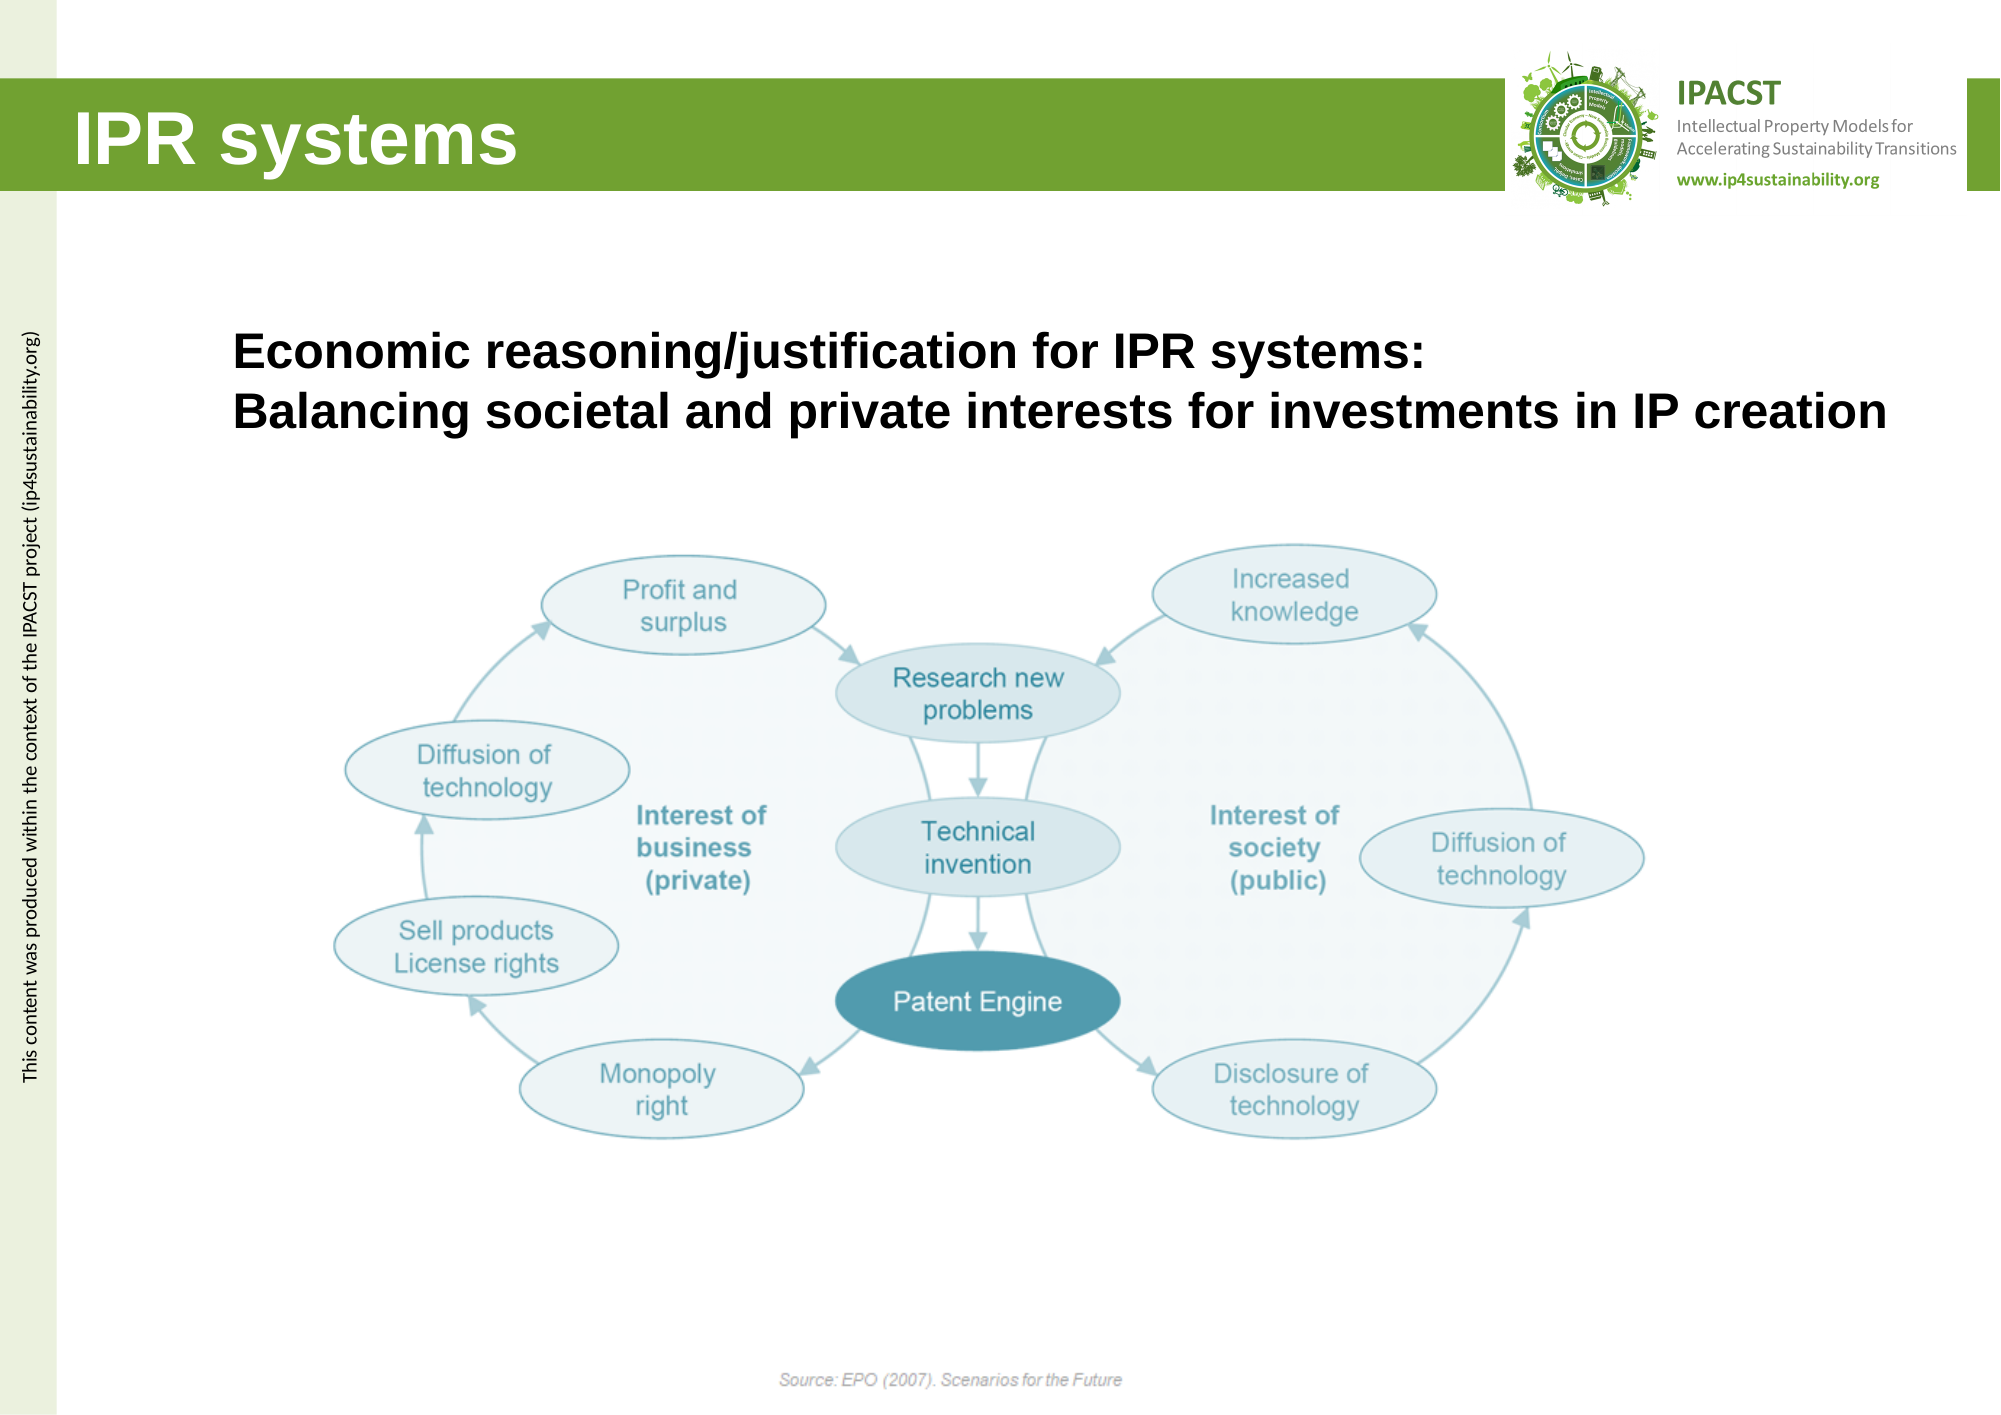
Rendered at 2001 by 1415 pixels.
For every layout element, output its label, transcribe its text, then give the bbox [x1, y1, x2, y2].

picture [763, 1362, 1138, 1401]
text_box IPR systems [1968, 77, 2000, 192]
text_box Economic reasoning/justification for IPR systems: Balancing societal and private interests for investments in IP creation [217, 310, 1927, 446]
picture [319, 517, 1681, 1187]
text_box IPR systems [0, 77, 1504, 192]
picture [1504, 43, 1968, 216]
